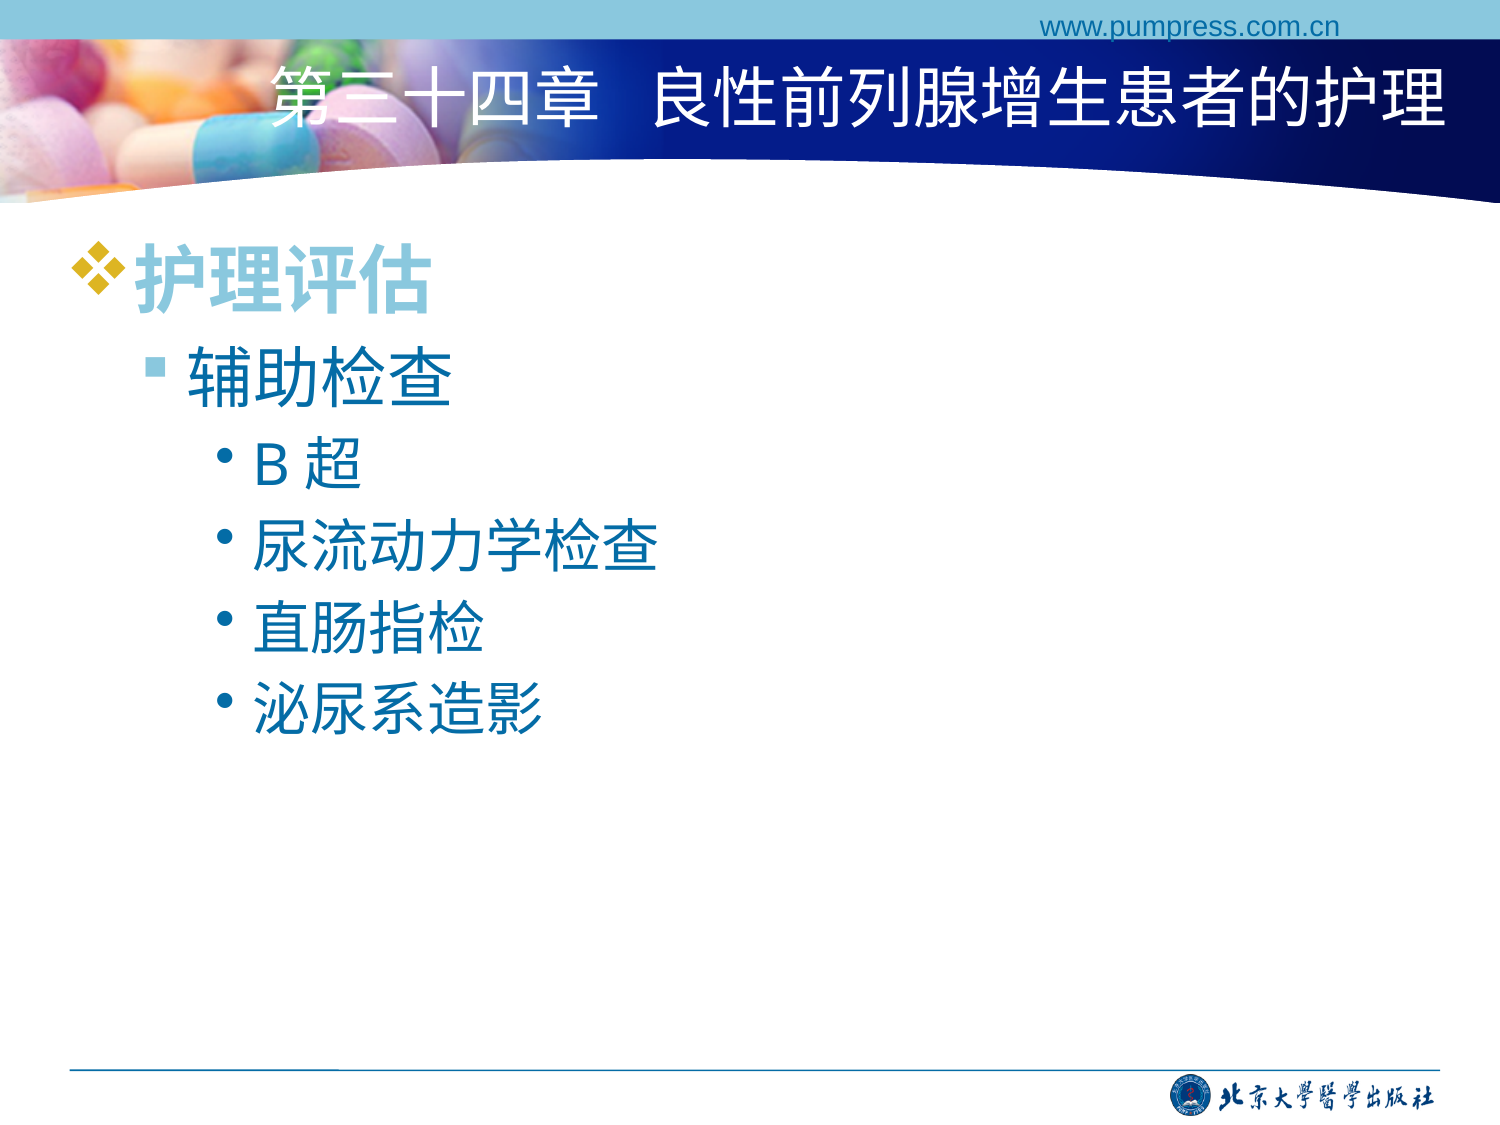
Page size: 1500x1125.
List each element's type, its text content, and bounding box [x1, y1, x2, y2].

picture [0, 40, 1500, 203]
list 护理评估 辅助检查 B超 尿流动力学检查 直肠指检 泌尿系造影 [49, 224, 1463, 1026]
picture [1170, 1074, 1436, 1118]
slide_number www.pumpress.com.cn [1025, 0, 1463, 38]
title 第三十四章 良性前列腺增生患者的护理 [137, 49, 1463, 143]
